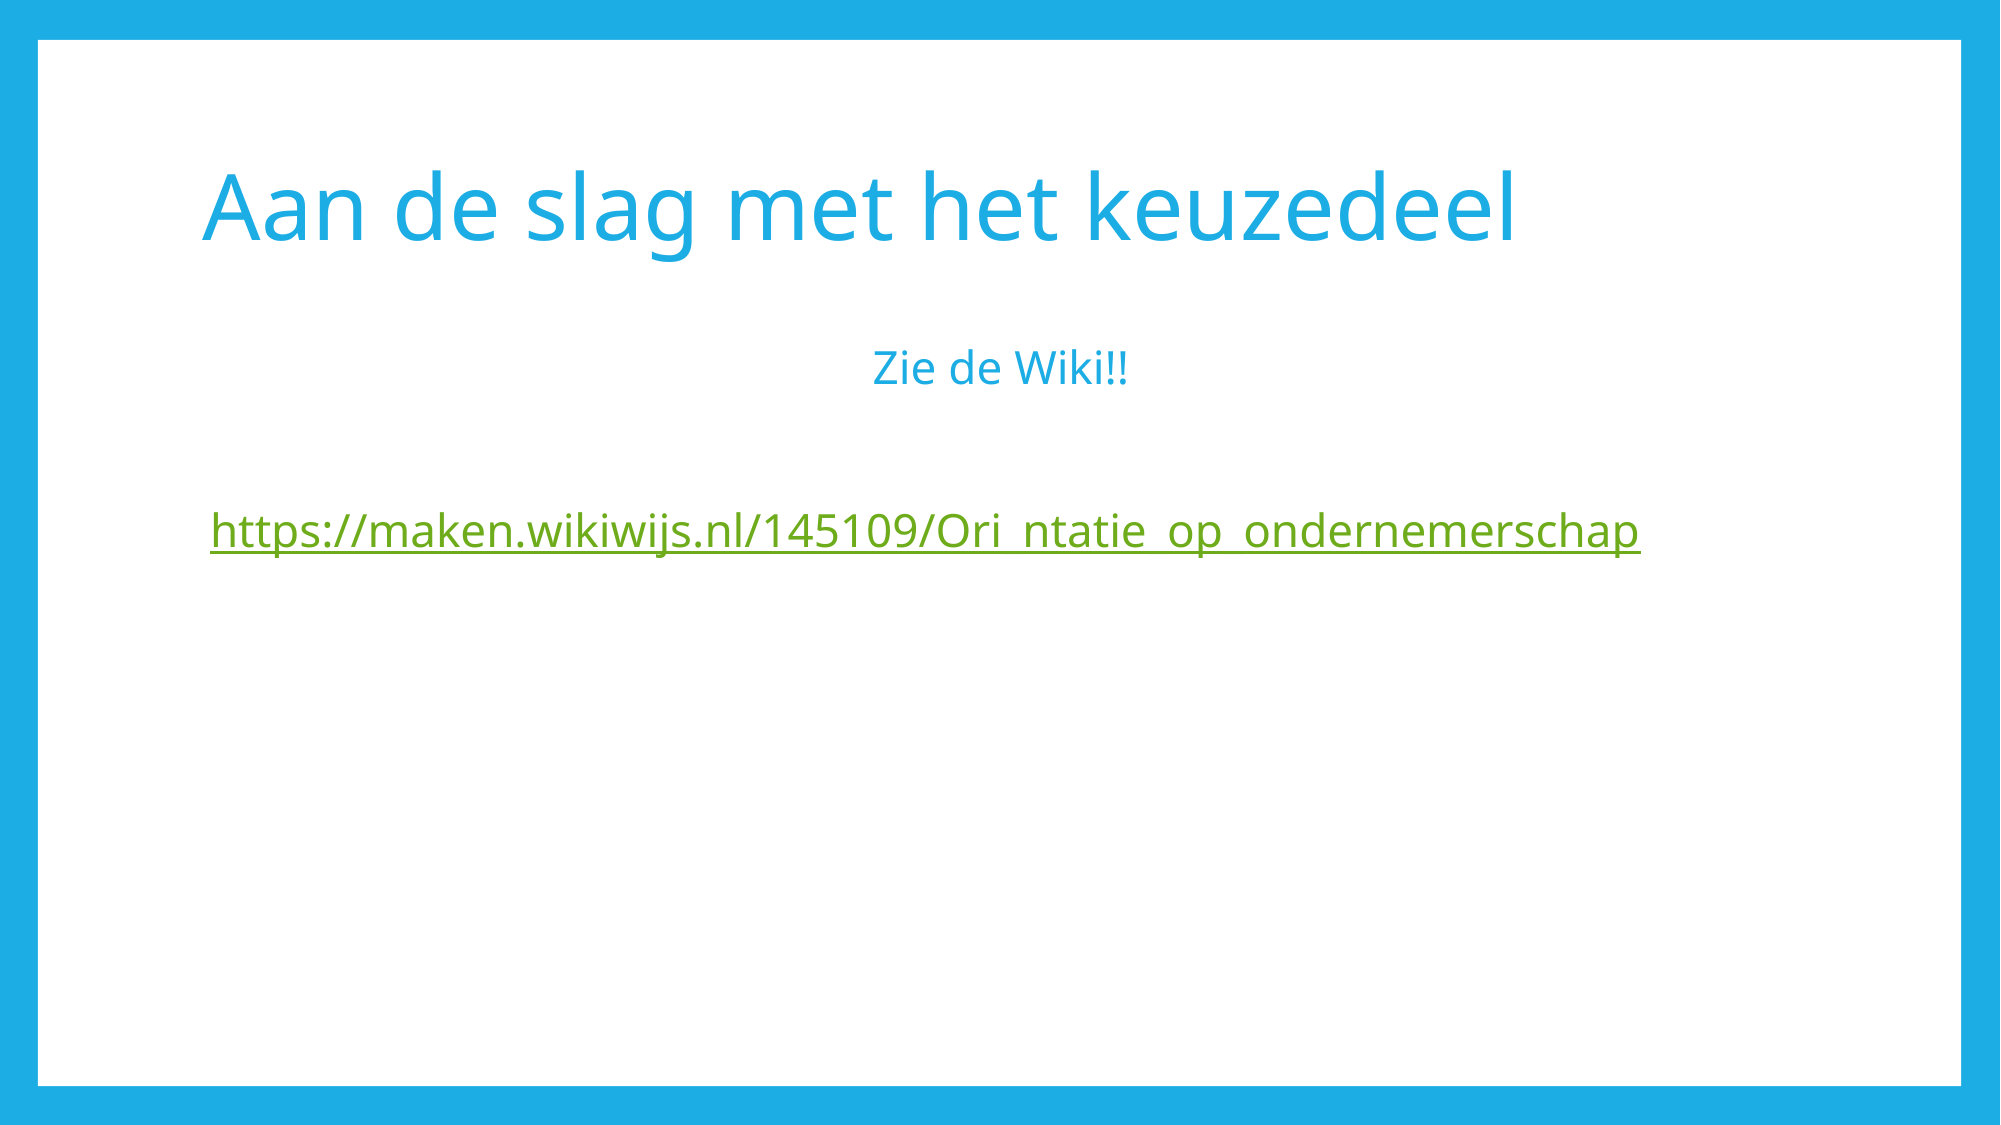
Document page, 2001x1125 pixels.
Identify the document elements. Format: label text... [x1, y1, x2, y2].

list Zie de Wiki!! https://maken.wikiwijs.nl/145109/Ori_ntatie_op_ondernemerschap [187, 337, 1808, 1000]
title Aan de slag met het keuzedeel [187, 99, 1808, 323]
